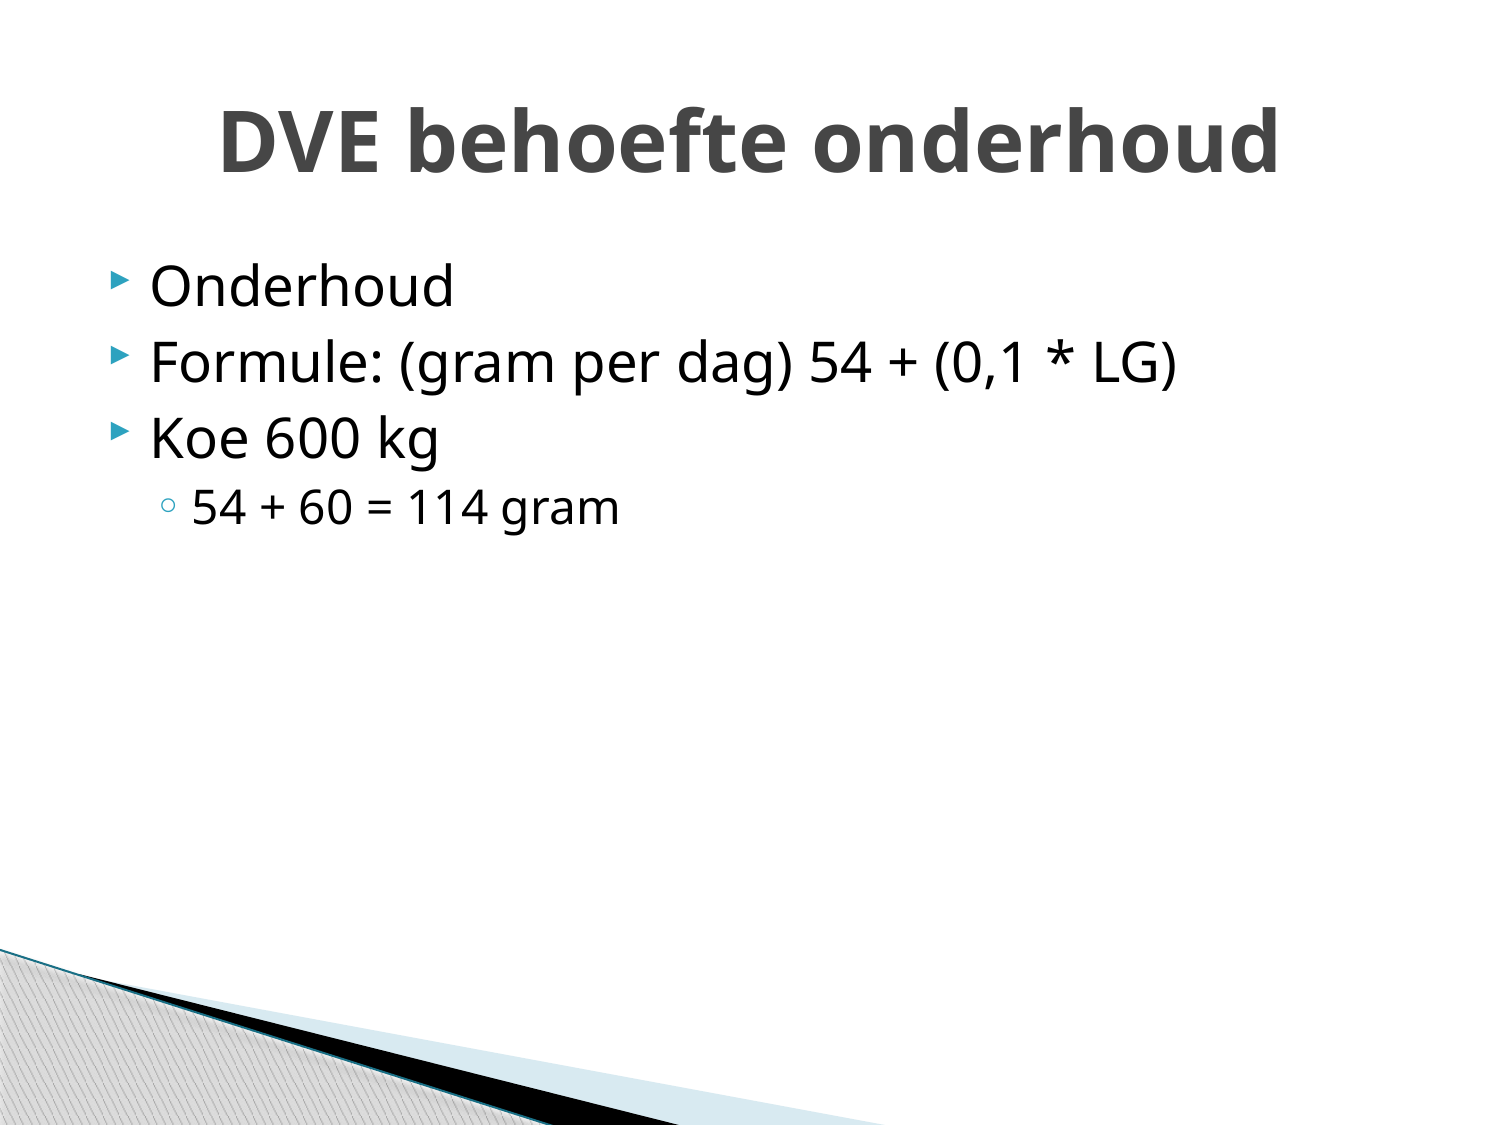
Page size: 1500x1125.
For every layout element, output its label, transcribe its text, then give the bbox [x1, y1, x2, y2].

title DVE behoefte onderhoud [75, 45, 1425, 233]
list Onderhoud Formule: (gram per dag) 54 + (0,1 * LG) Koe 600 kg 54 + 60 = 114 gram [75, 243, 1425, 986]
